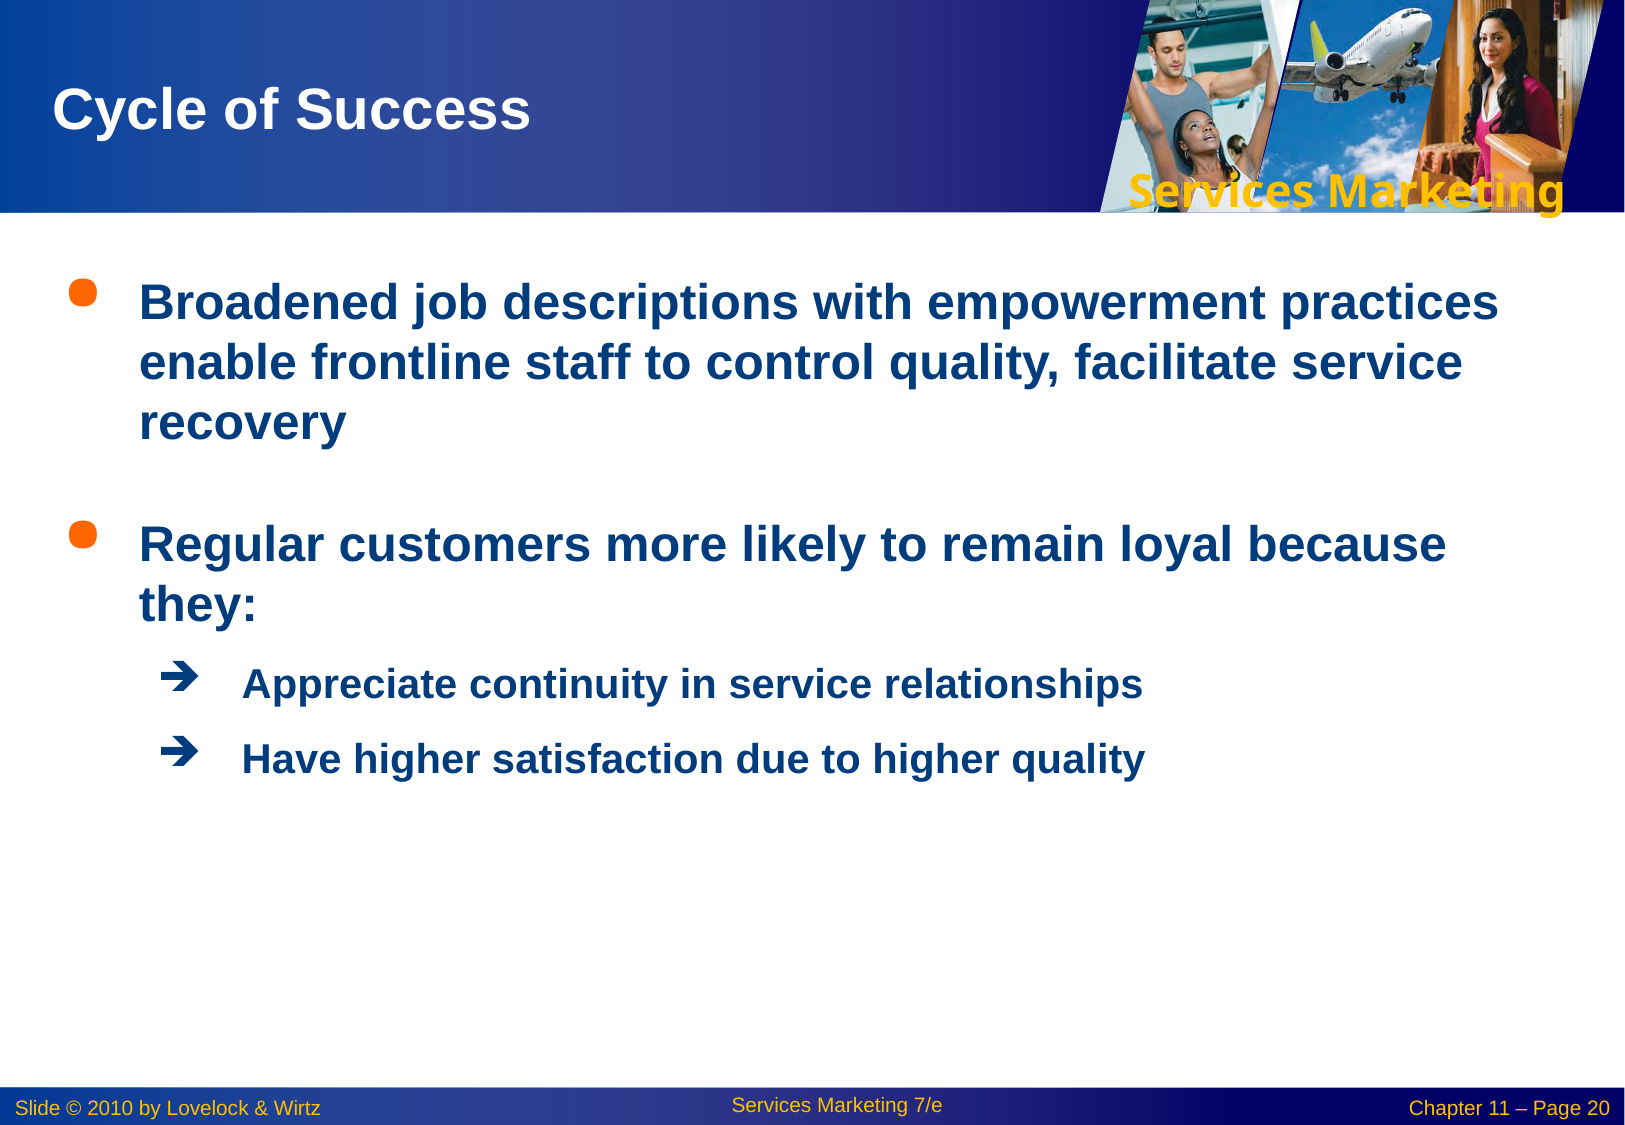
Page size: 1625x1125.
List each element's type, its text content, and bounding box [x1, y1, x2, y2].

picture [1100, 0, 1604, 213]
list Broadened job descriptions with empowerment practices enable frontline staff to control quality, facilitate service recovery Regular customers more likely to remain loyal because they: Appreciate continuity in service relationships Have higher satisfaction due to higher quality [49, 261, 1588, 1051]
title Cycle of Success [36, 37, 1088, 176]
picture [1546, 187, 1556, 202]
picture [1162, 186, 1172, 192]
